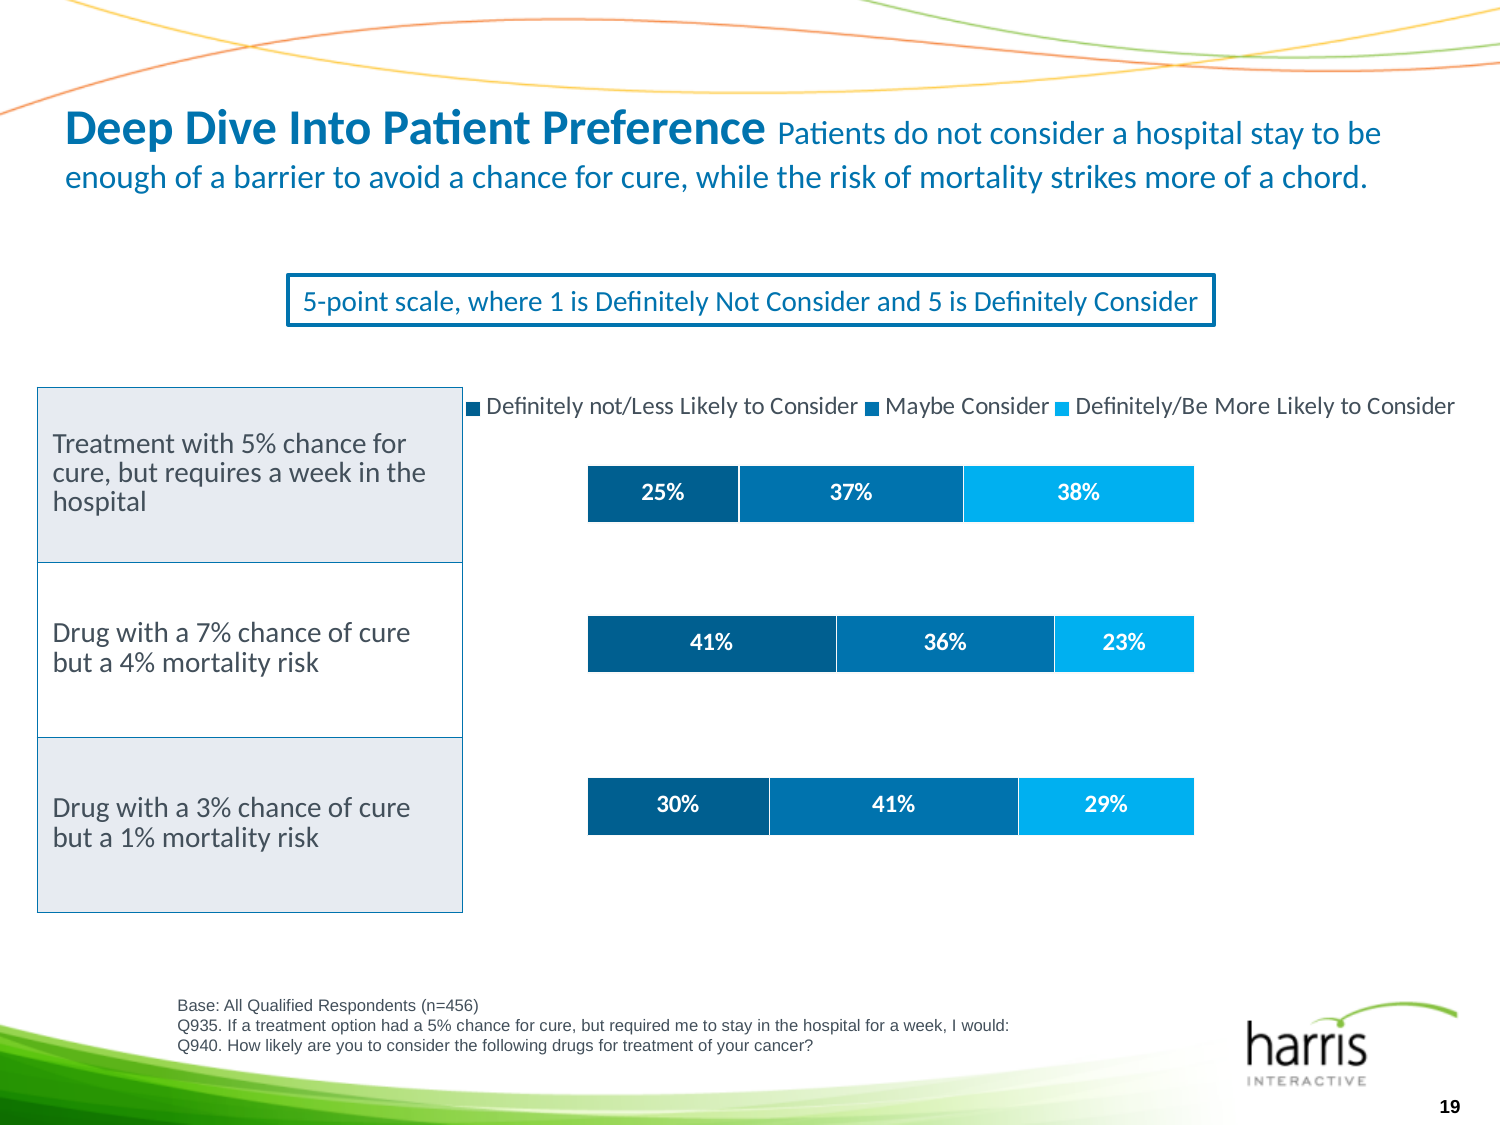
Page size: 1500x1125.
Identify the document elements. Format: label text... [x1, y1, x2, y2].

table_header Treatment with 5% chance for cure, but requires a week in the hospital [38, 388, 346, 562]
title Deep Dive Into Patient Preference Patients do not consider a hospital stay to be enough of a barrier to avoid a chance for cure, while the risk of mortality strikes more of a chord. [49, 87, 1451, 176]
text_box 19 [1400, 1087, 1500, 1125]
chart [349, 387, 1500, 888]
picture [0, 0, 1500, 1125]
text_box Base: All Qualified Respondents (n=456) Q935. If a treatment option had a 5% chance for cure, but required me to stay in the hospital for a week, I would: Q940. How likely are you to consider the following drugs for treatment of your cancer? [162, 987, 1113, 1063]
text_box 5-point scale, where 1 is Definitely Not Consider and 5 is Definitely Consider [286, 273, 1216, 327]
table_cell Drug with a 3% chance of cure but a 1% mortality risk [38, 738, 462, 912]
table_cell Drug with a 7% chance of cure but a 4% mortality risk [38, 563, 344, 737]
